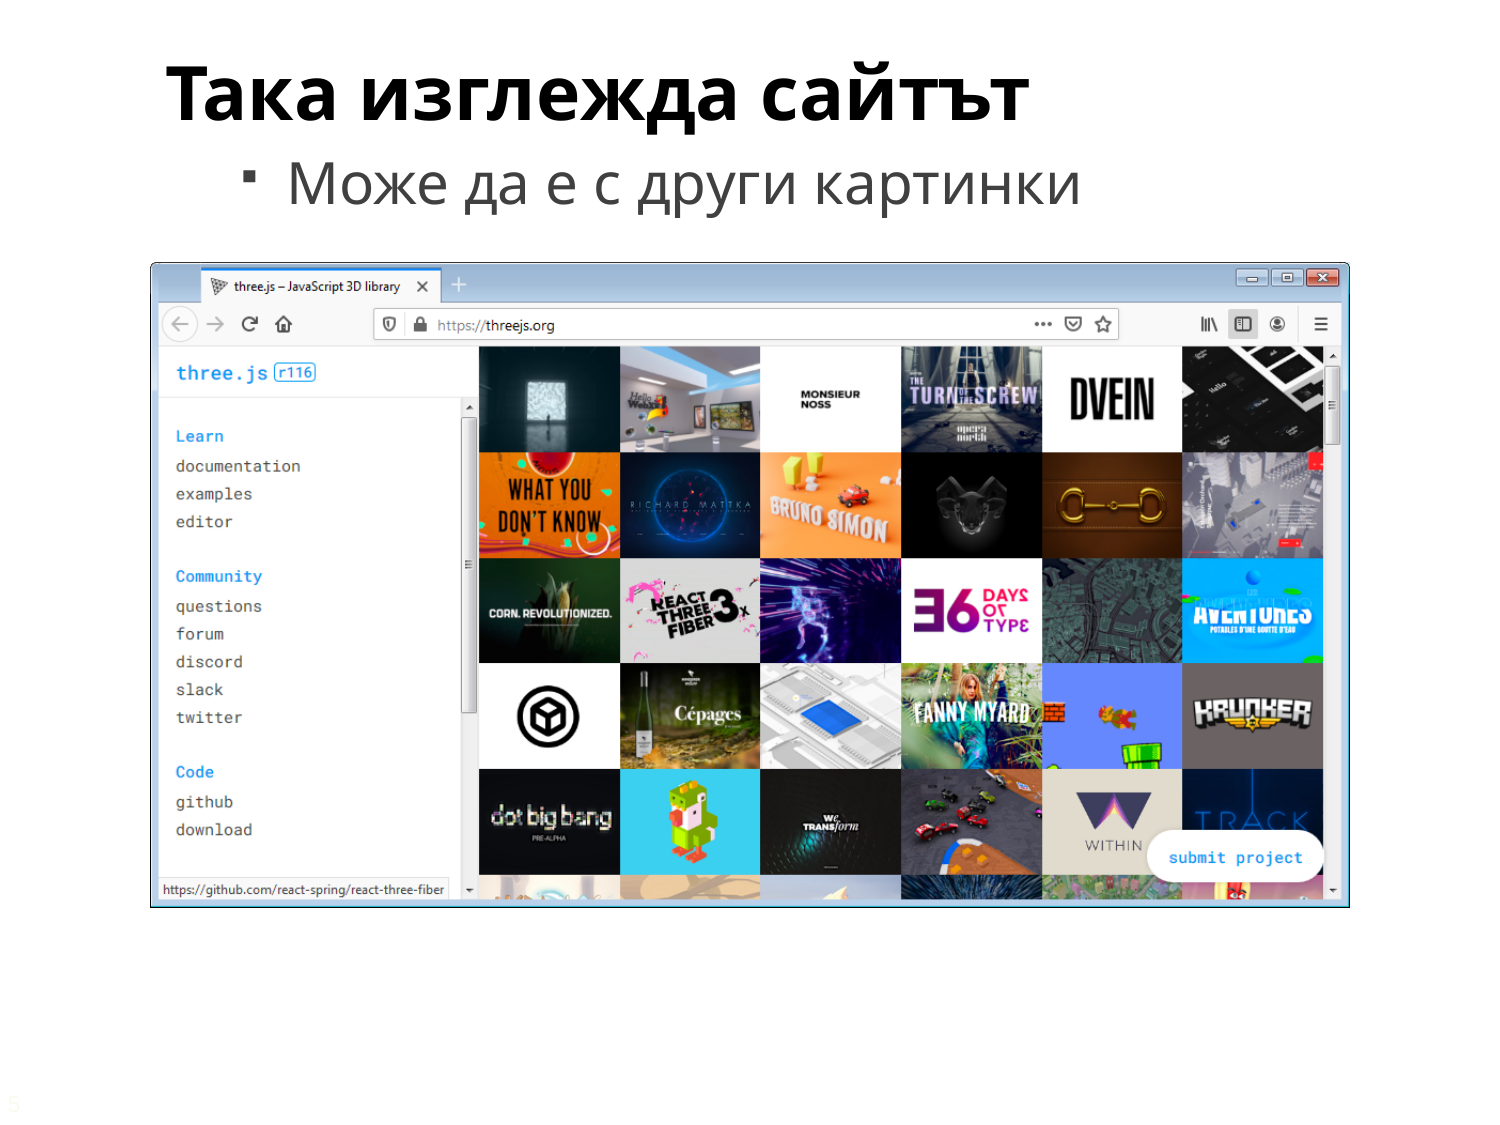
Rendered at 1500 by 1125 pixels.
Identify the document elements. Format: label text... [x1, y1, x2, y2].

list Така изглежда сайтът Може да е с други картинки [150, 37, 1488, 1113]
picture [149, 262, 1351, 909]
